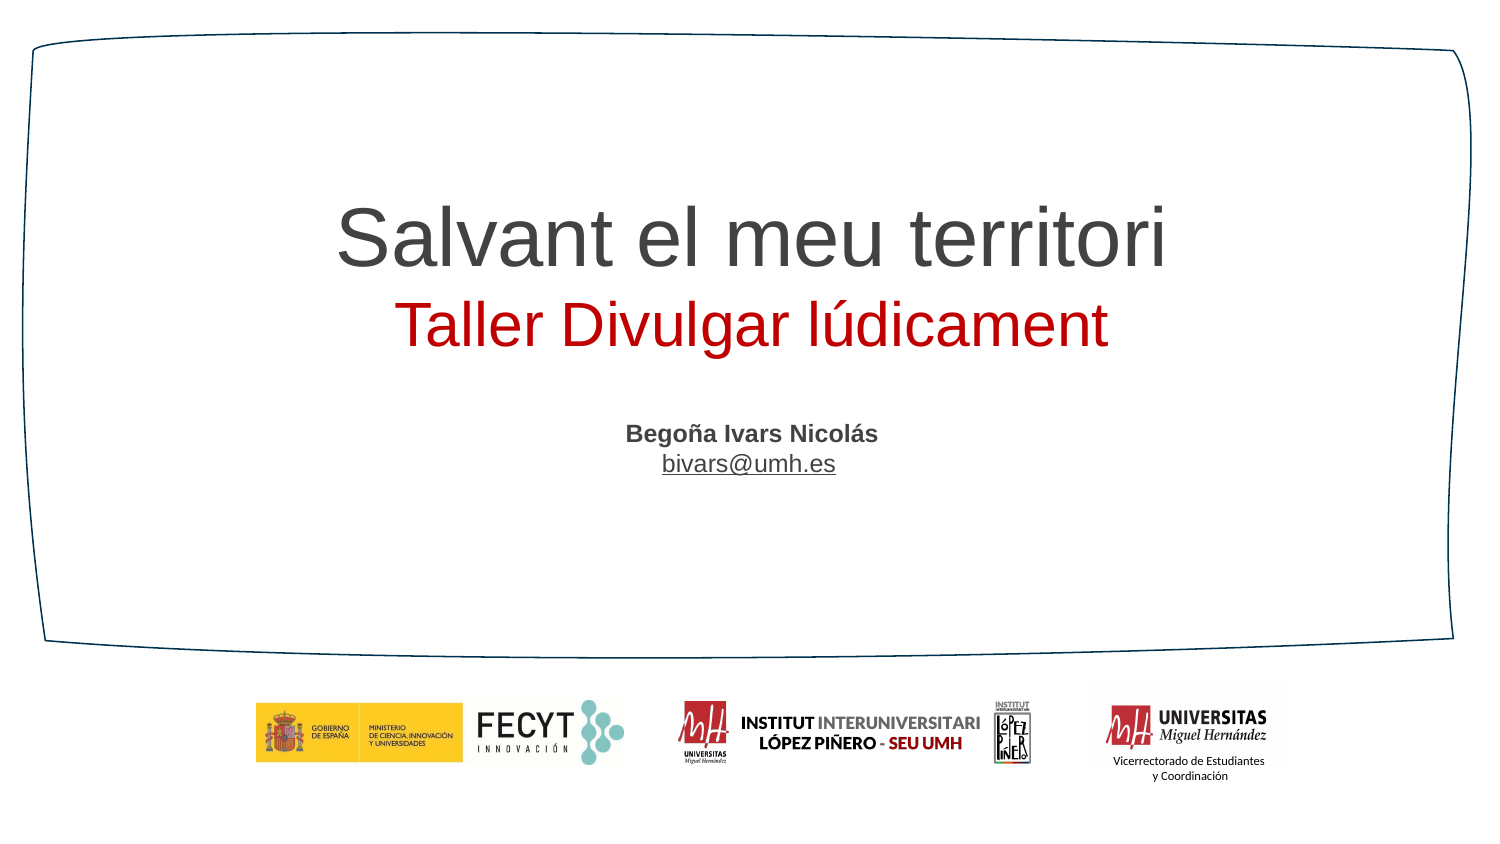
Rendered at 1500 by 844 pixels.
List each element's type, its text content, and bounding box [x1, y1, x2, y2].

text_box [255, 683, 1296, 782]
text_box [22, 32, 1471, 658]
text_box Salvant el meu territori Taller Divulgar lúdicament [88, 147, 1417, 395]
text_box Begoña Ivars Nicolás bivars@umh.es [88, 402, 1417, 493]
